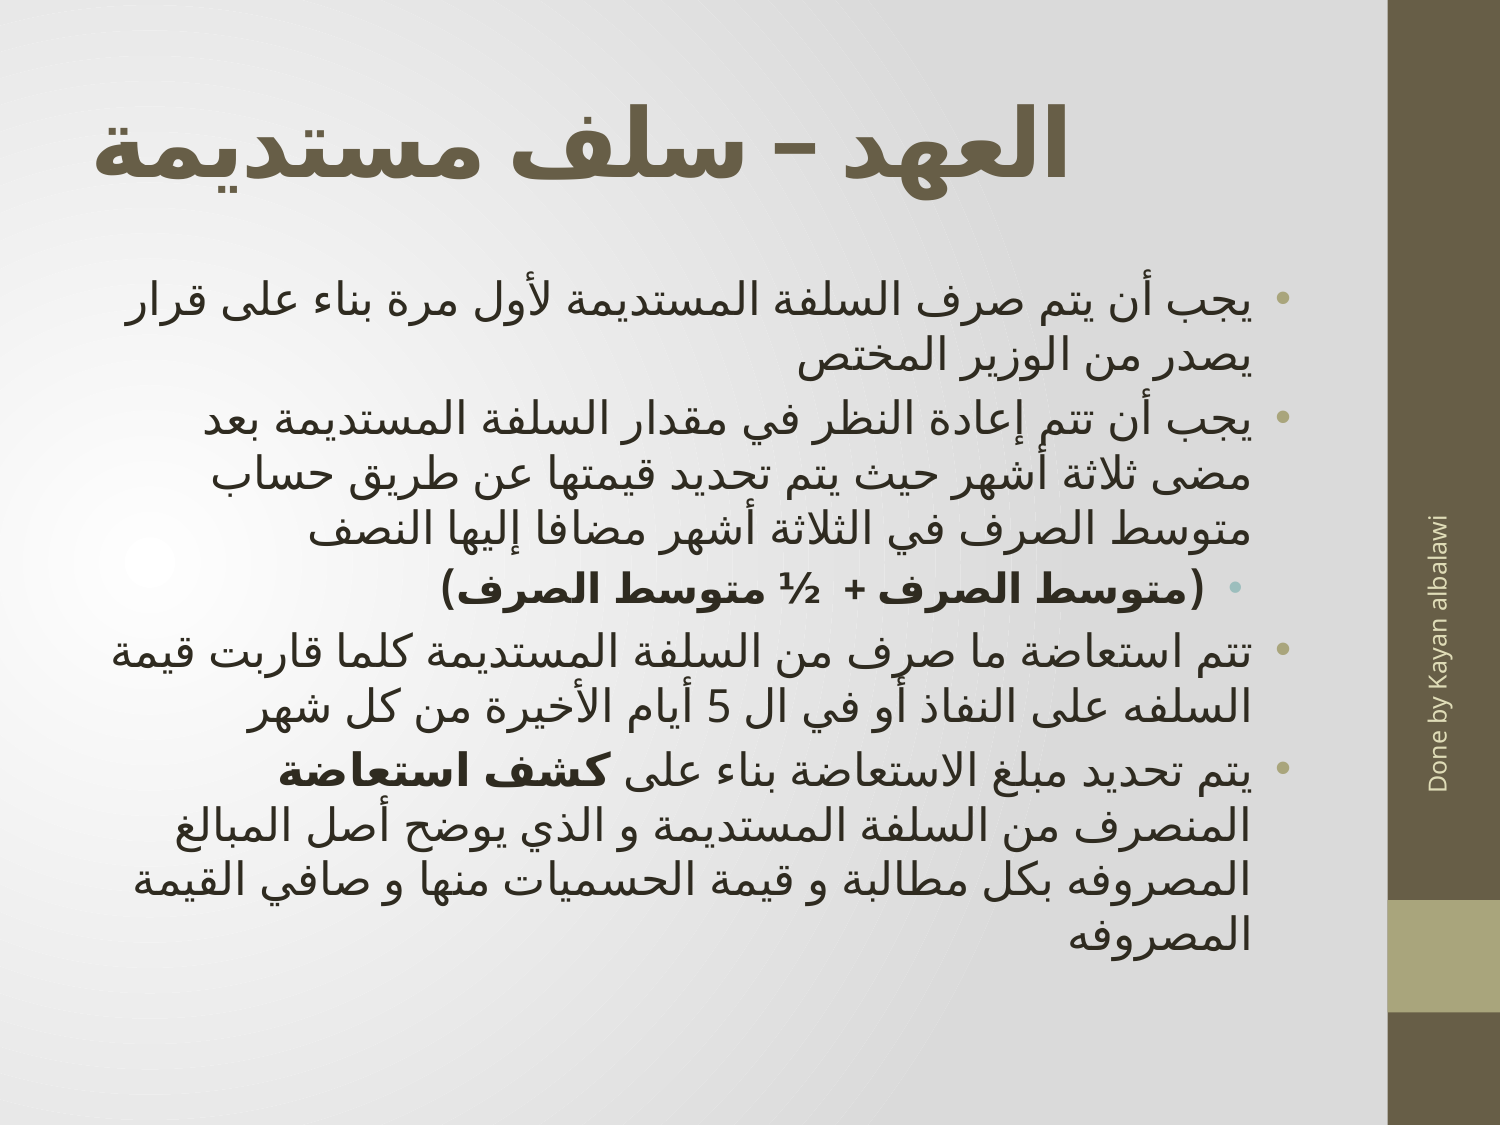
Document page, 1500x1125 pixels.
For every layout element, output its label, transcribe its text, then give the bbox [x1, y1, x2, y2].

footer Done by Kayan albalawi [1408, 500, 1469, 889]
title العهد – سلف مستديمة [75, 45, 1325, 233]
list يجب أن يتم صرف السلفة المستديمة لأول مرة بناء على قرار يصدر من الوزير المختص يجب أن تتم إعادة النظر في مقدار السلفة المستديمة بعد مضى ثلاثة أشهر حيث يتم تحديد قيمتها عن طريق حساب متوسط الصرف في الثلاثة أشهر مضافا إليها النصف (متوسط الصرف + ½ متوسط الصرف) تتم استعاضة ما صرف من السلفة المستديمة كلما قاربت قيمة السلفه على النفاذ أو في ال 5 أيام الأخيرة من كل شهر يتم تحديد مبلغ الاستعاضة بناء على كشف استعاضة المنصرف من السلفة المستديمة و الذي يوضح أصل المبالغ المصروفه بكل مطالبة و قيمة الحسميات منها و صافي القيمة المصروفه [75, 262, 1325, 1050]
